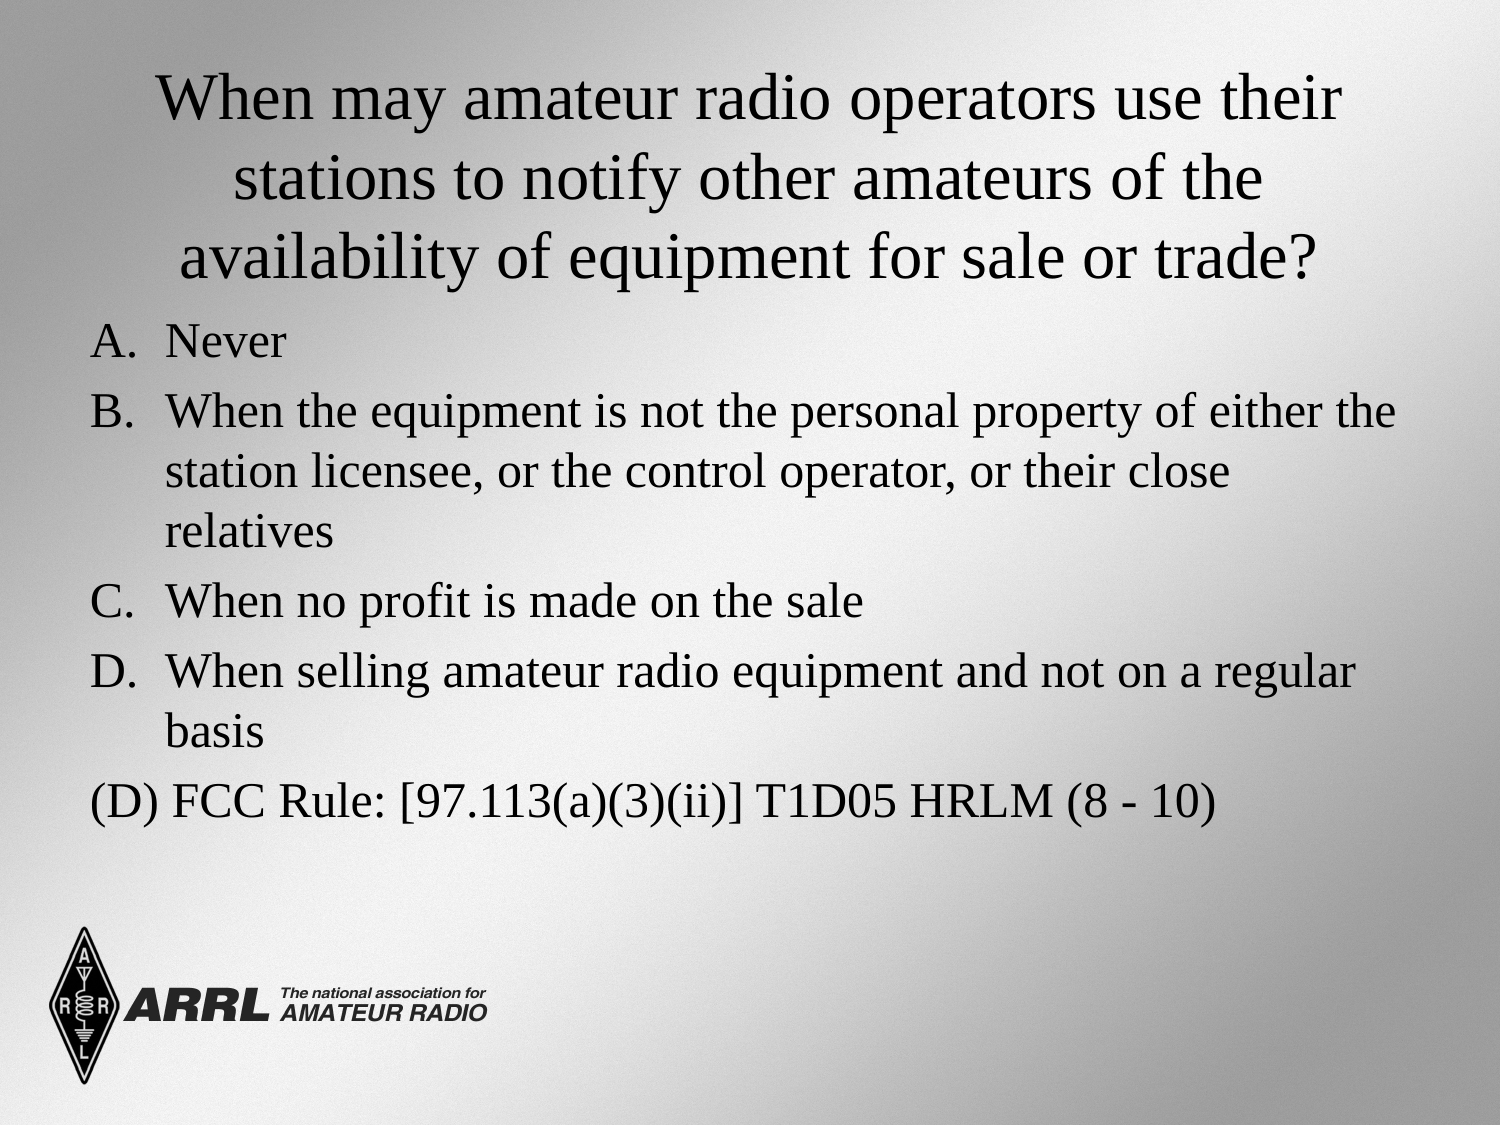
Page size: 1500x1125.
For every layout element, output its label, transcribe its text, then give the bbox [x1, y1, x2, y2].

title When may amateur radio operators use their stations to notify other amateurs of the availability of equipment for sale or trade? [75, 45, 1425, 233]
picture [0, 0, 1500, 1125]
list Never When the equipment is not the personal property of either the station licensee, or the control operator, or their close relatives When no profit is made on the sale When selling amateur radio equipment and not on a regular basis (D) FCC Rule: [97.113(a)(3)(ii)] T1D05 HRLM (8 - 10) [75, 299, 1425, 1005]
